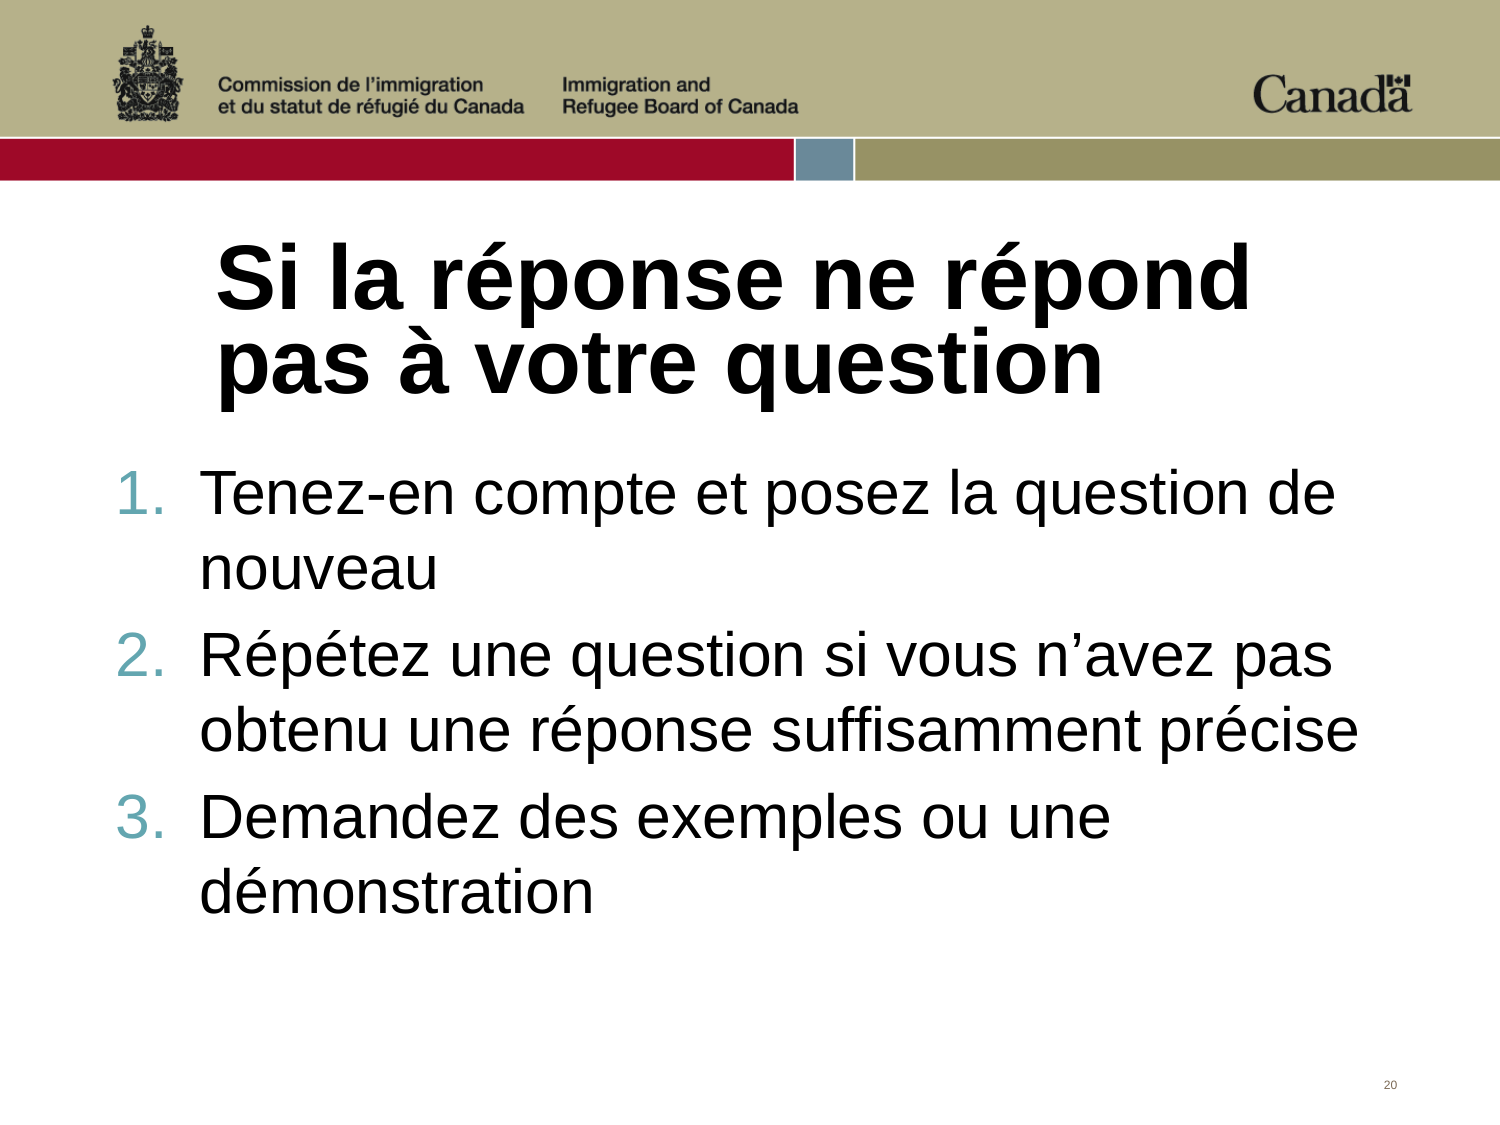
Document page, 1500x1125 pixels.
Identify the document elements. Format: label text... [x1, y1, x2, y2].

list Tenez­-en compte et posez la question de nouveau Répétez une question si vous n’avez pas obtenu une réponse suffisamment précise Demandez des exemples ou une démonstration [100, 444, 1439, 976]
picture [0, 0, 1500, 1125]
slide_number 20 [1100, 1025, 1413, 1100]
title Si la réponse ne répond pas à votre question [200, 237, 1413, 425]
